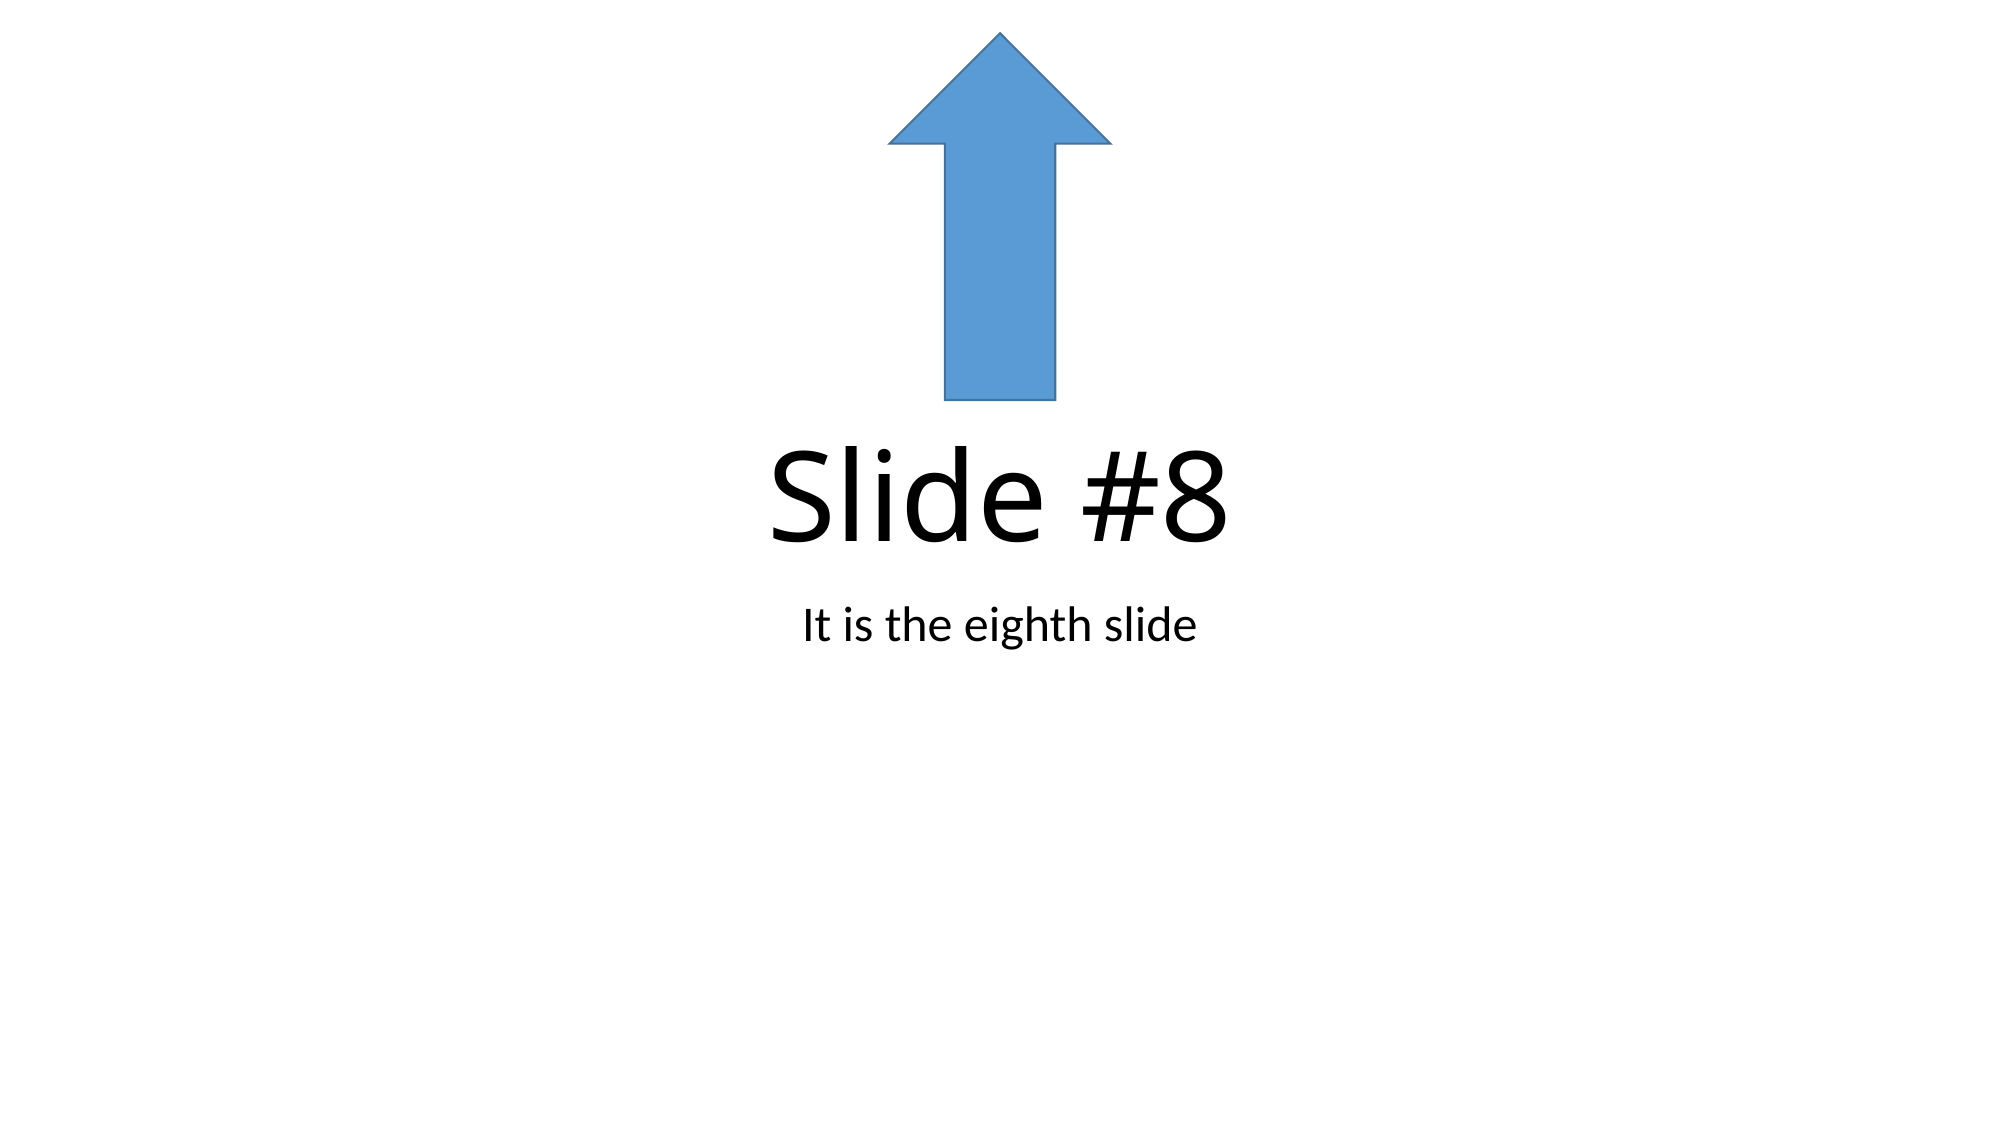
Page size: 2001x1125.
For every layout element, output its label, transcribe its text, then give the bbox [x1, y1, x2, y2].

subtitle It is the eighth slide [249, 590, 1750, 863]
title Slide #8 [249, 184, 1750, 576]
text_box [887, 31, 1113, 402]
